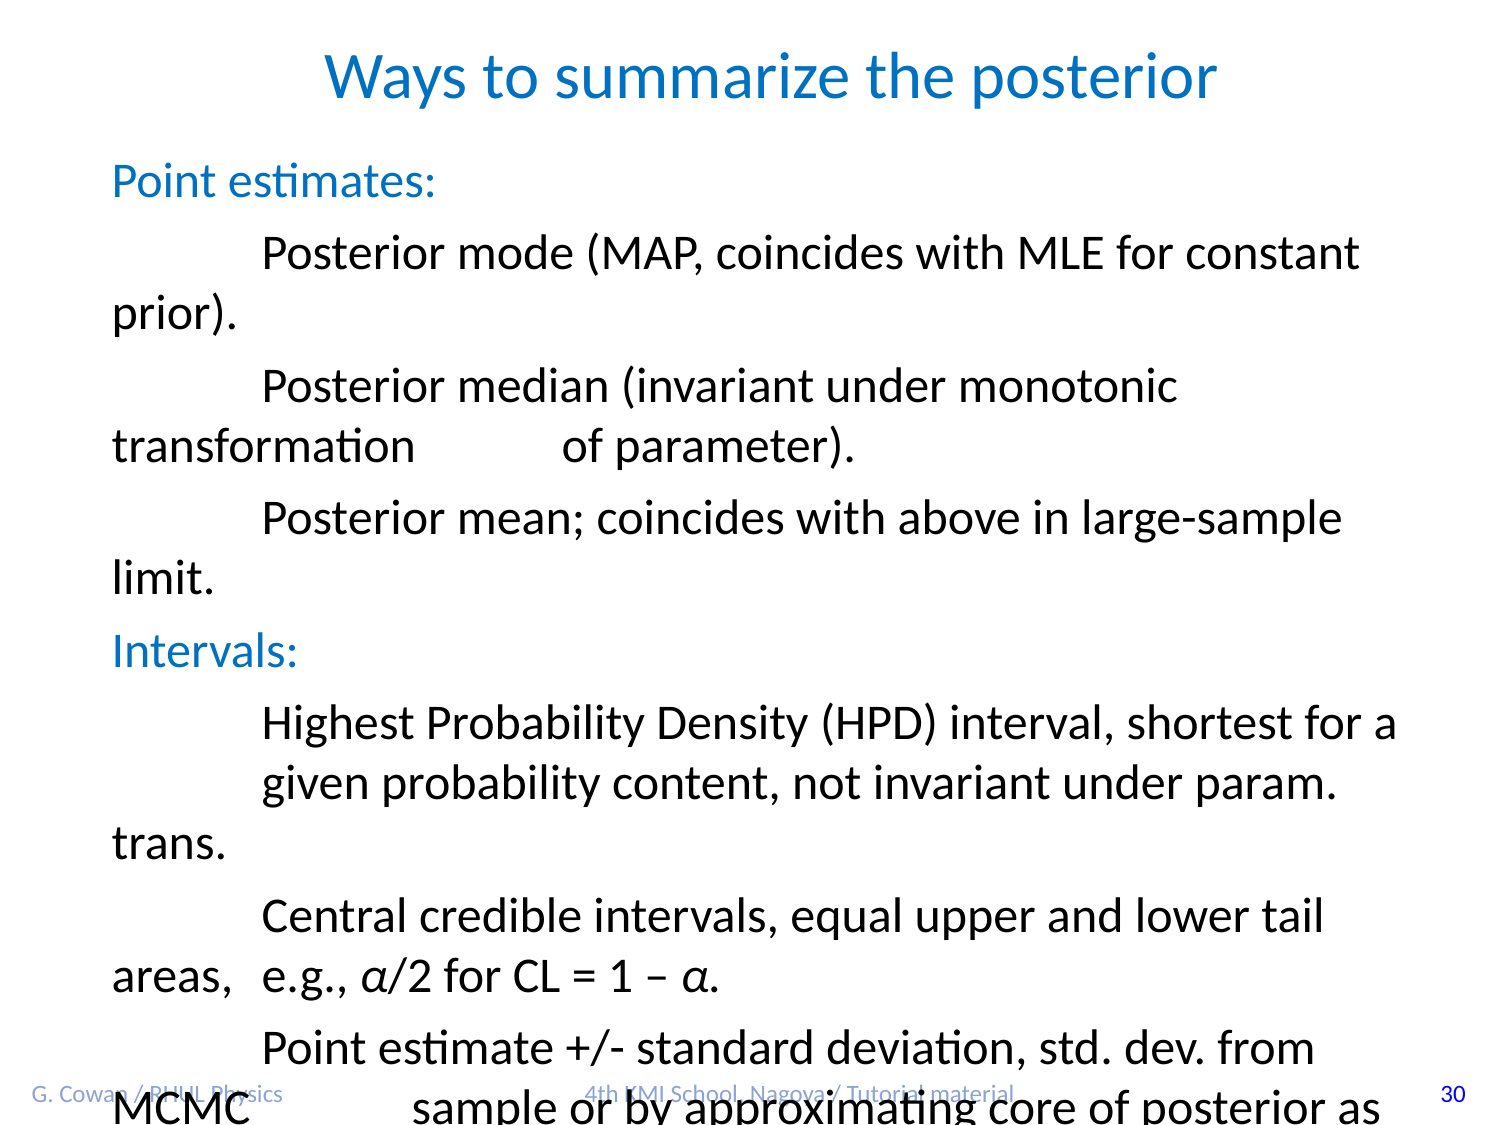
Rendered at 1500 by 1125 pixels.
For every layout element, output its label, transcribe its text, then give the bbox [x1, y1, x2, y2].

slide_number G. Cowan / RHUL Physics [16, 1062, 96, 1123]
text_box Point estimates: Posterior mode (MAP, coincides with MLE for constant prior). Posterior median (invariant under monotonic transformation of parameter). Posterior mean; coincides with above in large-sample limit. Intervals: Highest Probability Density (HPD) interval, shortest for a given probability content, not invariant under param. trans. Central credible intervals, equal upper and lower tail areas, e.g., α/2 for CL = 1 – α. Point estimate +/- standard deviation, std. dev. from MCMC sample or by approximating core of posterior as Gaussian (from minuit); coincides with above in large-sample limit. [96, 139, 1446, 1125]
text_box Ways to summarize the posterior [133, 24, 1410, 108]
slide_number 30 [1446, 1062, 1481, 1123]
